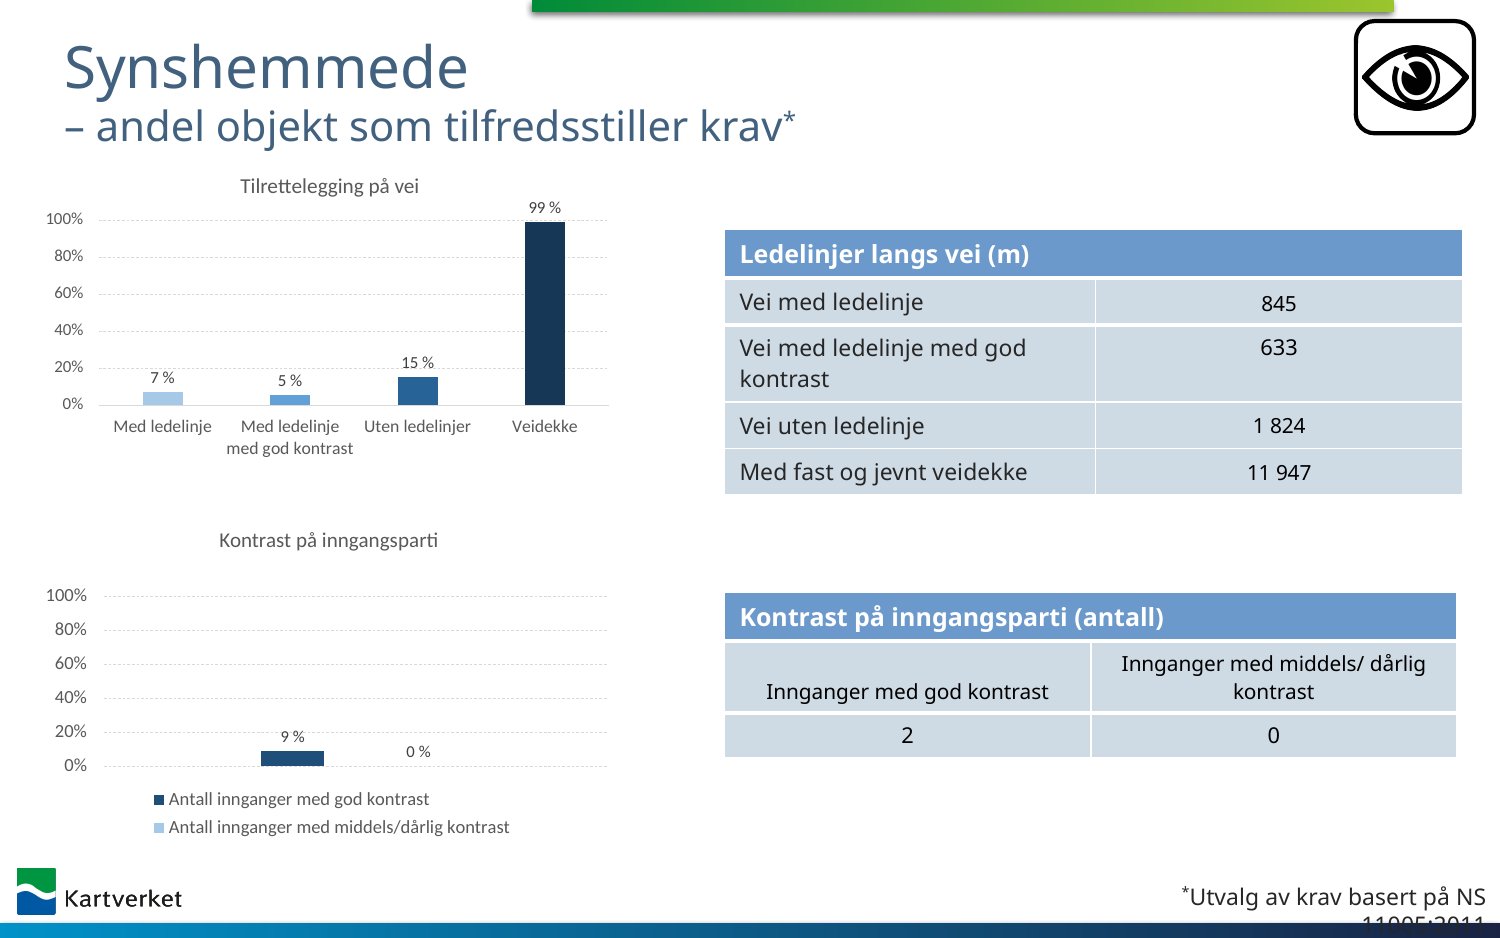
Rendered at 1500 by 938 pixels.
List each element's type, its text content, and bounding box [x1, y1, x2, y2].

table_cell Vei med ledelinje [725, 280, 1095, 323]
table_cell Vei uten ledelinje [725, 403, 1095, 448]
picture [41, 520, 617, 846]
picture [41, 166, 619, 492]
table_cell 11 947 [1096, 449, 1462, 494]
table_cell 2 [725, 715, 1090, 757]
table_header Ledelinjer langs vei (m) [725, 230, 1462, 276]
table_cell Innganger med middels/ dårlig kontrast [1092, 643, 1456, 711]
table_cell 633 [1096, 327, 1462, 401]
table_cell Innganger med god kontrast [725, 643, 1090, 711]
table_cell 0 [1092, 715, 1456, 757]
table_cell Med fast og jevnt veidekke [725, 449, 1095, 494]
text_box *Utvalg av krav basert på NS 11005:2011 [1068, 873, 1500, 938]
table_cell 1 824 [1096, 403, 1462, 448]
table_header Kontrast på inngangsparti (antall) [725, 593, 1456, 639]
text_box Synshemmede – andel objekt som tilfredsstiller krav* [49, 24, 1431, 158]
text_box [1355, 20, 1475, 134]
table_cell Vei med ledelinje med god kontrast [725, 327, 1095, 401]
table_cell 845 [1096, 280, 1462, 323]
